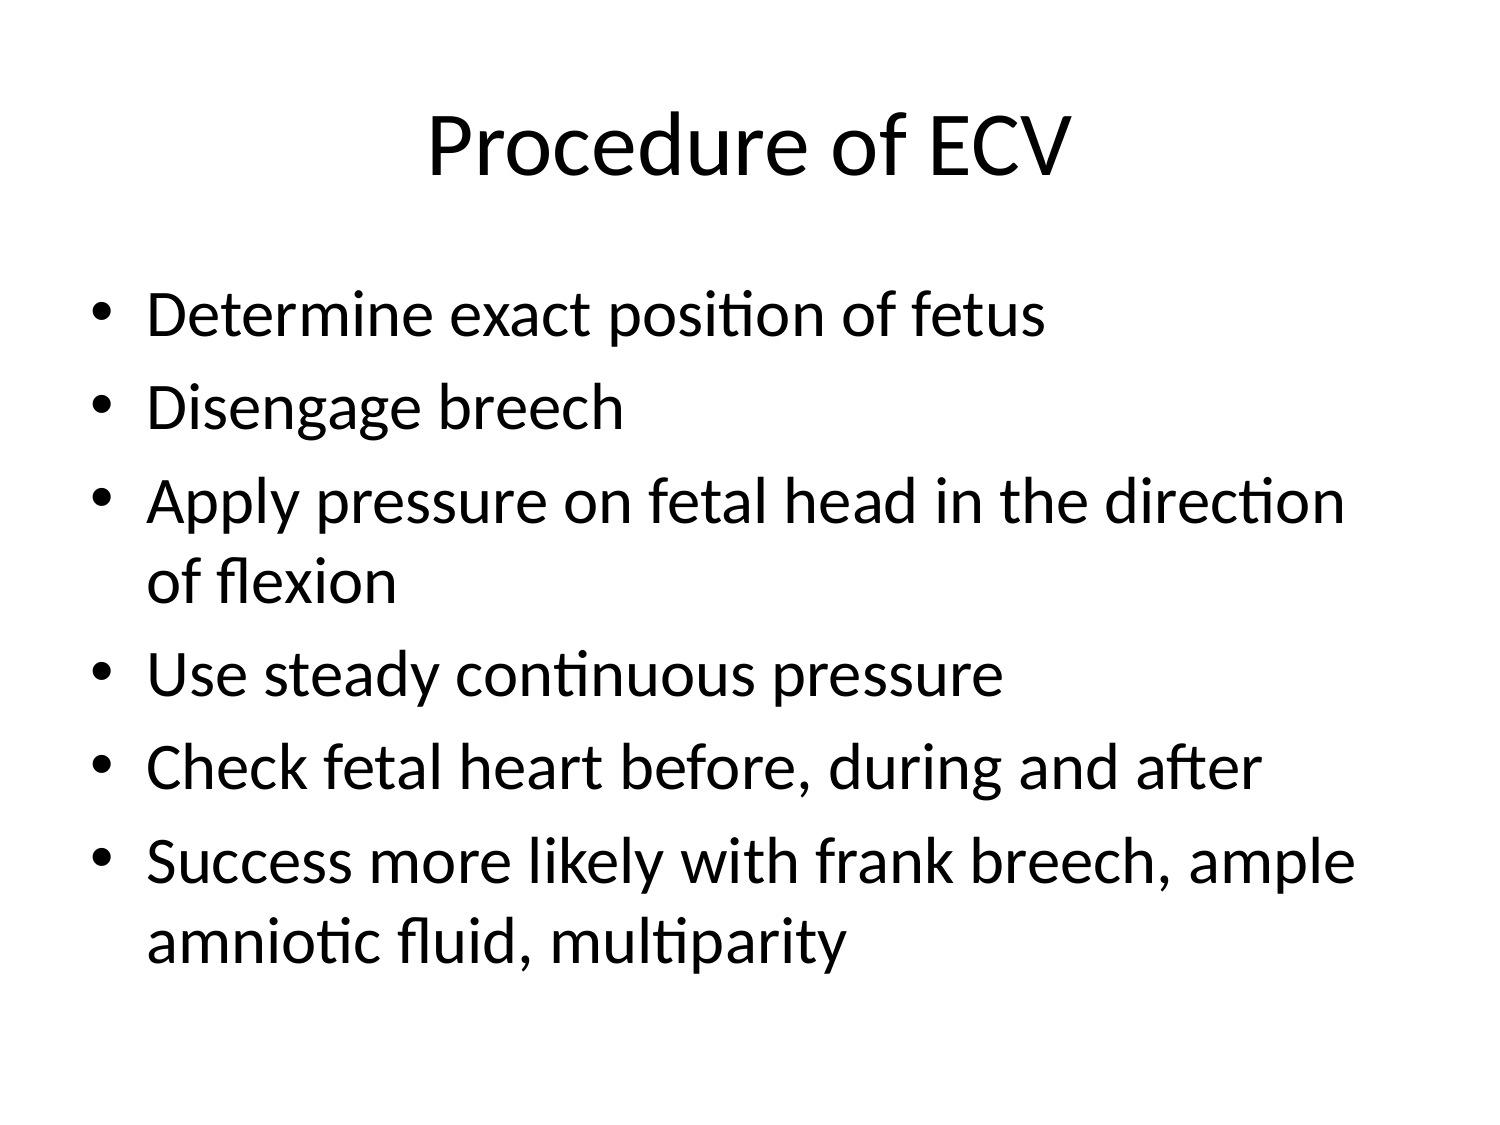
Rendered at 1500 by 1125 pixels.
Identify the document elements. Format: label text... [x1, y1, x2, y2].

list Determine exact position of fetus Disengage breech Apply pressure on fetal head in the direction of flexion Use steady continuous pressure Check fetal heart before, during and after Success more likely with frank breech, ample amniotic fluid, multiparity [75, 262, 1425, 1005]
title Procedure of ECV [75, 45, 1425, 233]
